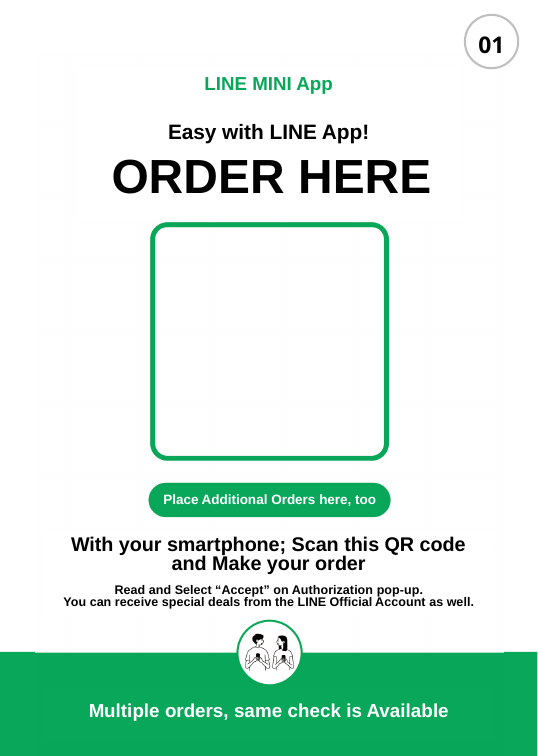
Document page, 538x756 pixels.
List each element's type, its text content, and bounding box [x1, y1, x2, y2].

text_box [463, 13, 520, 52]
text_box 01 [513, 22, 520, 37]
text_box 01 [463, 22, 471, 39]
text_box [0, 52, 538, 756]
